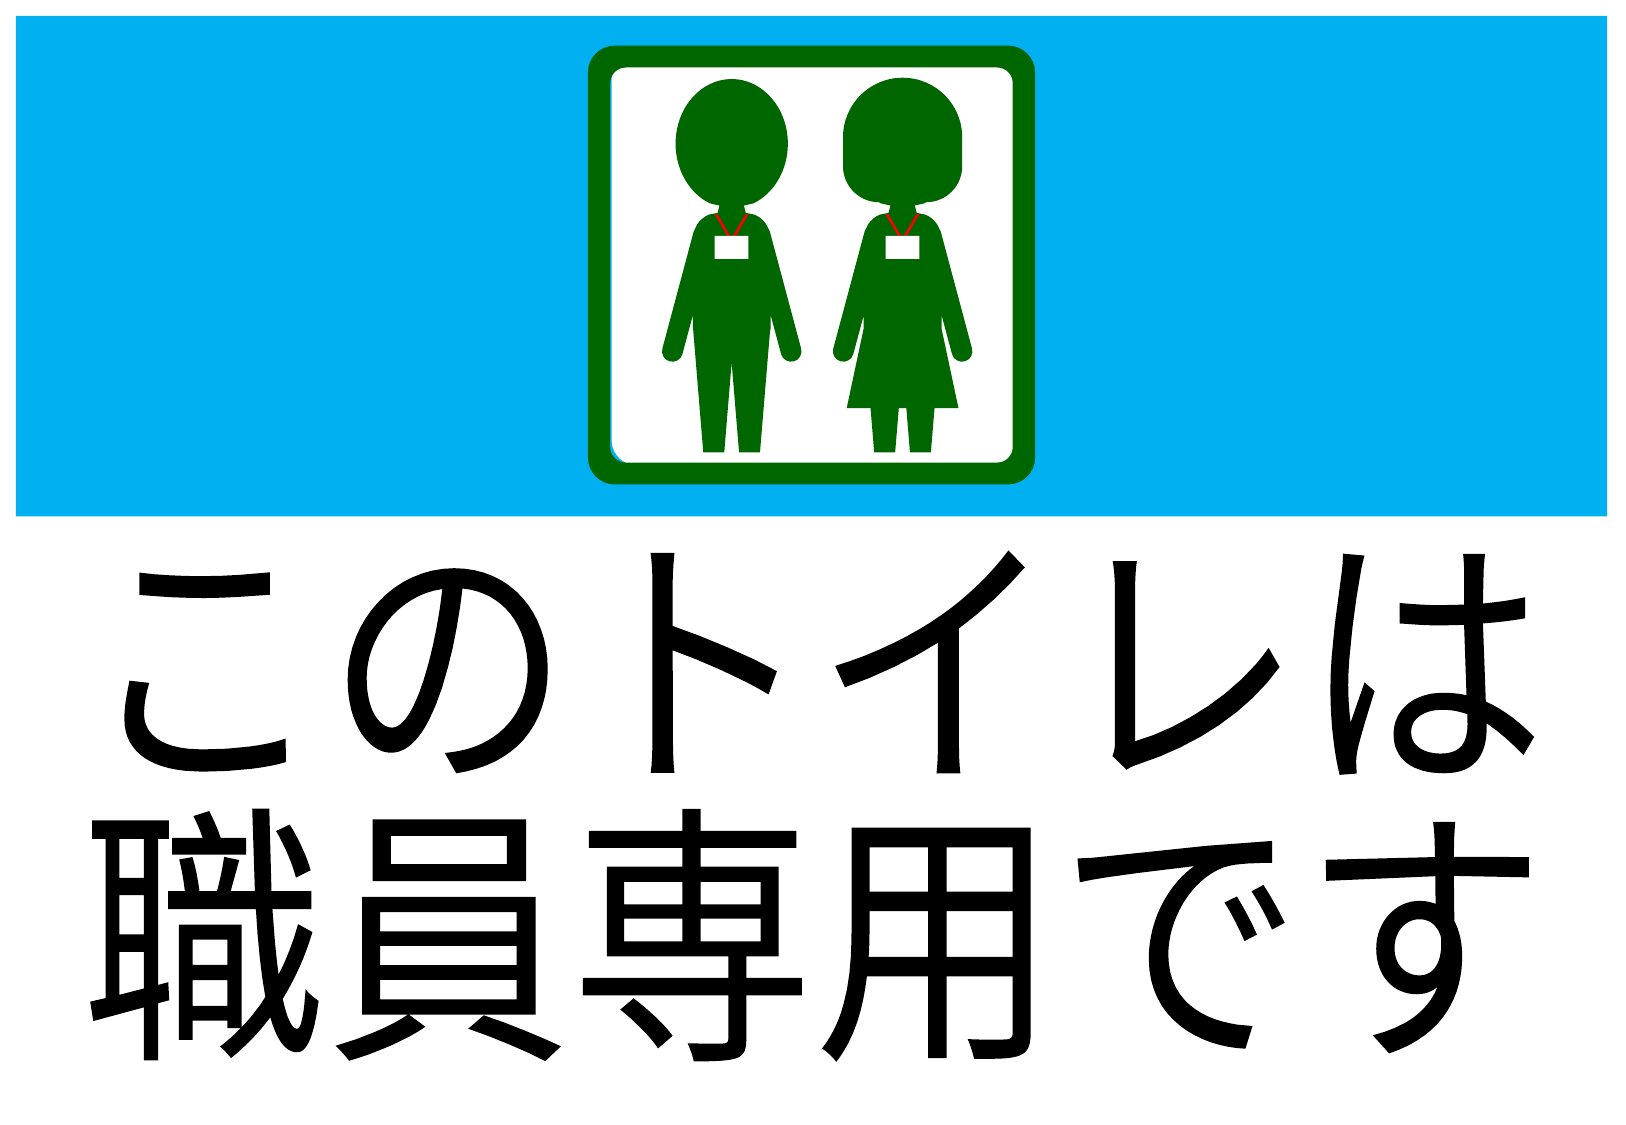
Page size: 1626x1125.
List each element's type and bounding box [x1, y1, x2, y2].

text_box [587, 45, 1036, 485]
text_box [14, 14, 1609, 518]
